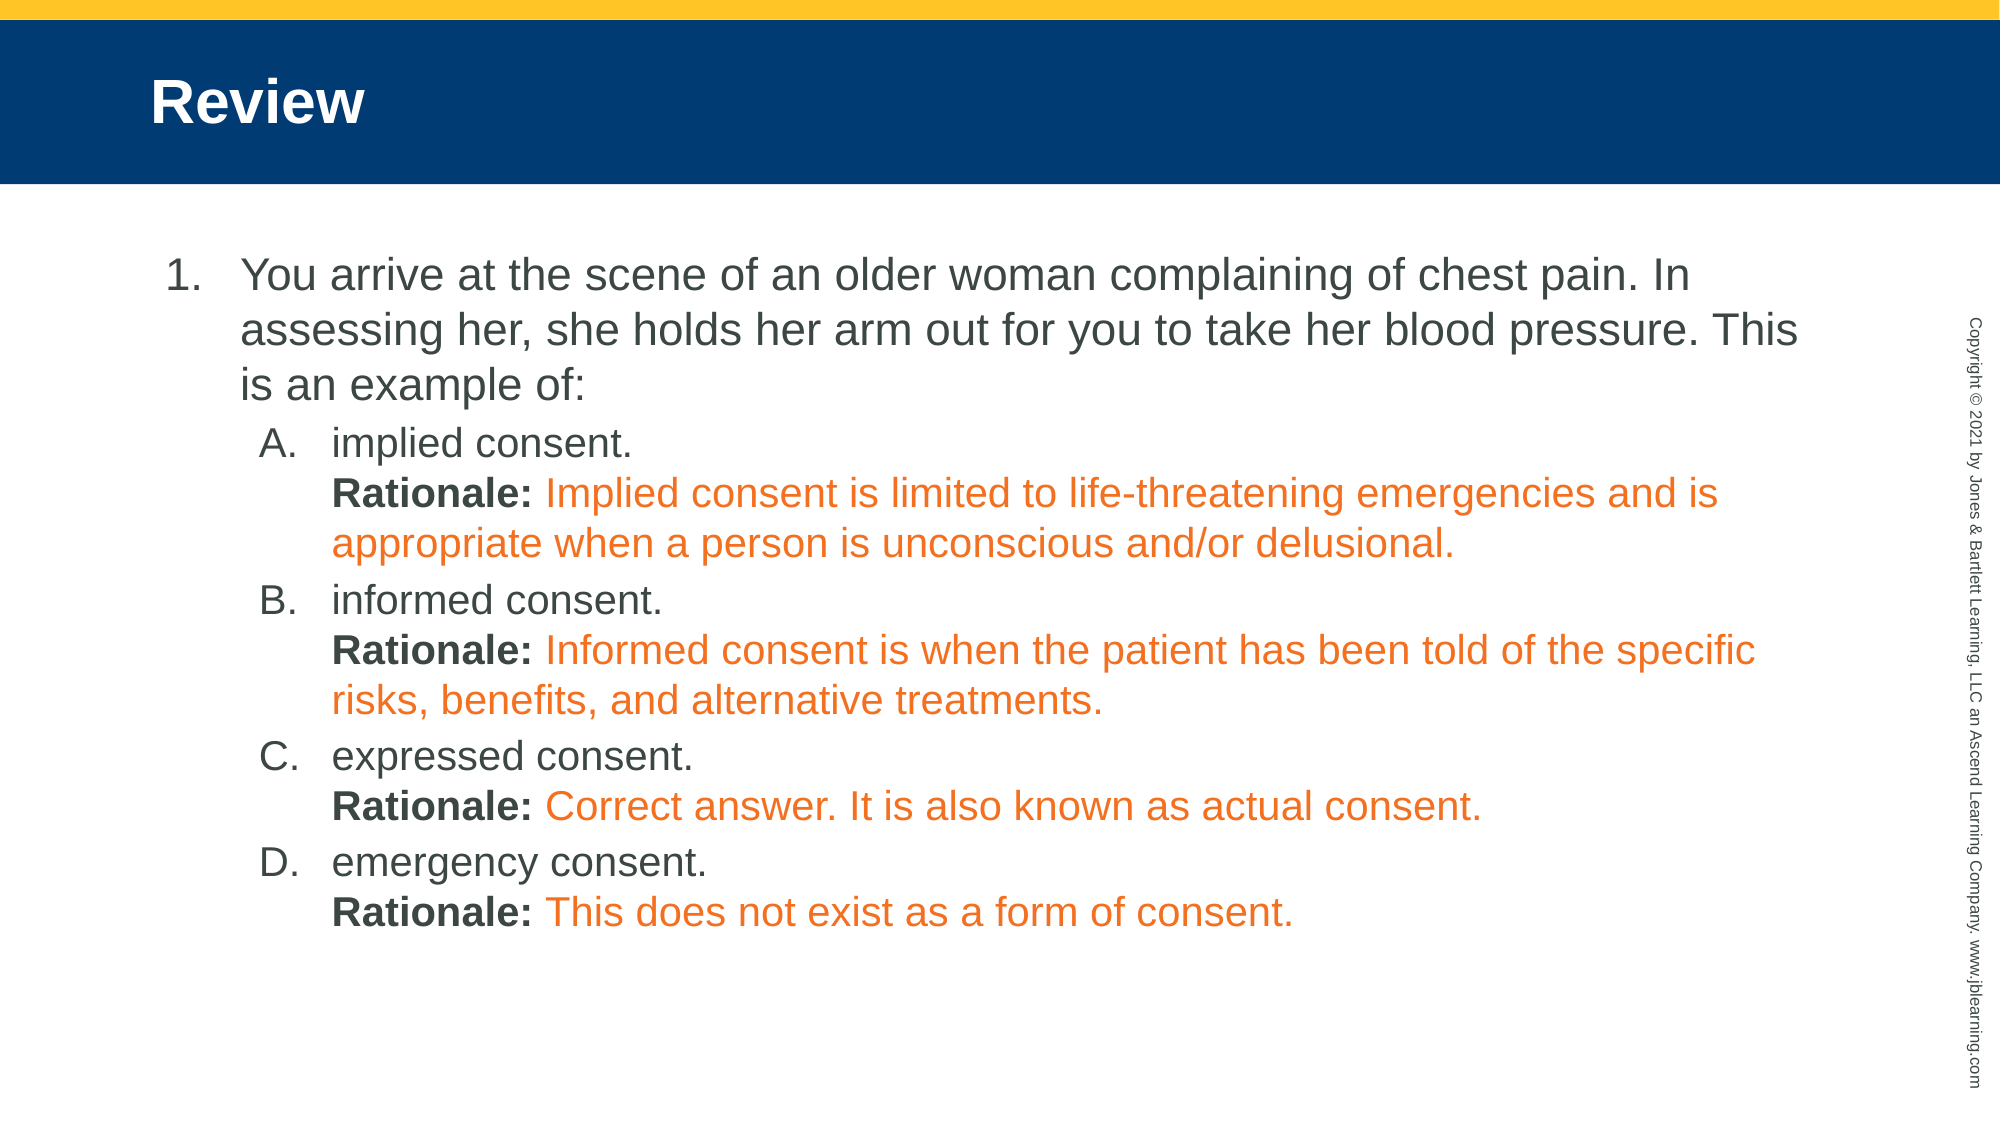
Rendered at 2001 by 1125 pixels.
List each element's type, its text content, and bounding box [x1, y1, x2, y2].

list You arrive at the scene of an older woman complaining of chest pain. In assessing her, she holds her arm out for you to take her blood pressure. This is an example of: implied consent. Rationale: Implied consent is limited to life-threatening emergencies and is appropriate when a person is unconscious and/or delusional. informed consent. Rationale: Informed consent is when the patient has been told of the specific risks, benefits, and alternative treatments. expressed consent. Rationale: Correct answer. It is also known as actual consent. emergency consent. Rationale: This does not exist as a form of consent. [150, 237, 1850, 1025]
title Review [0, 19, 2000, 185]
